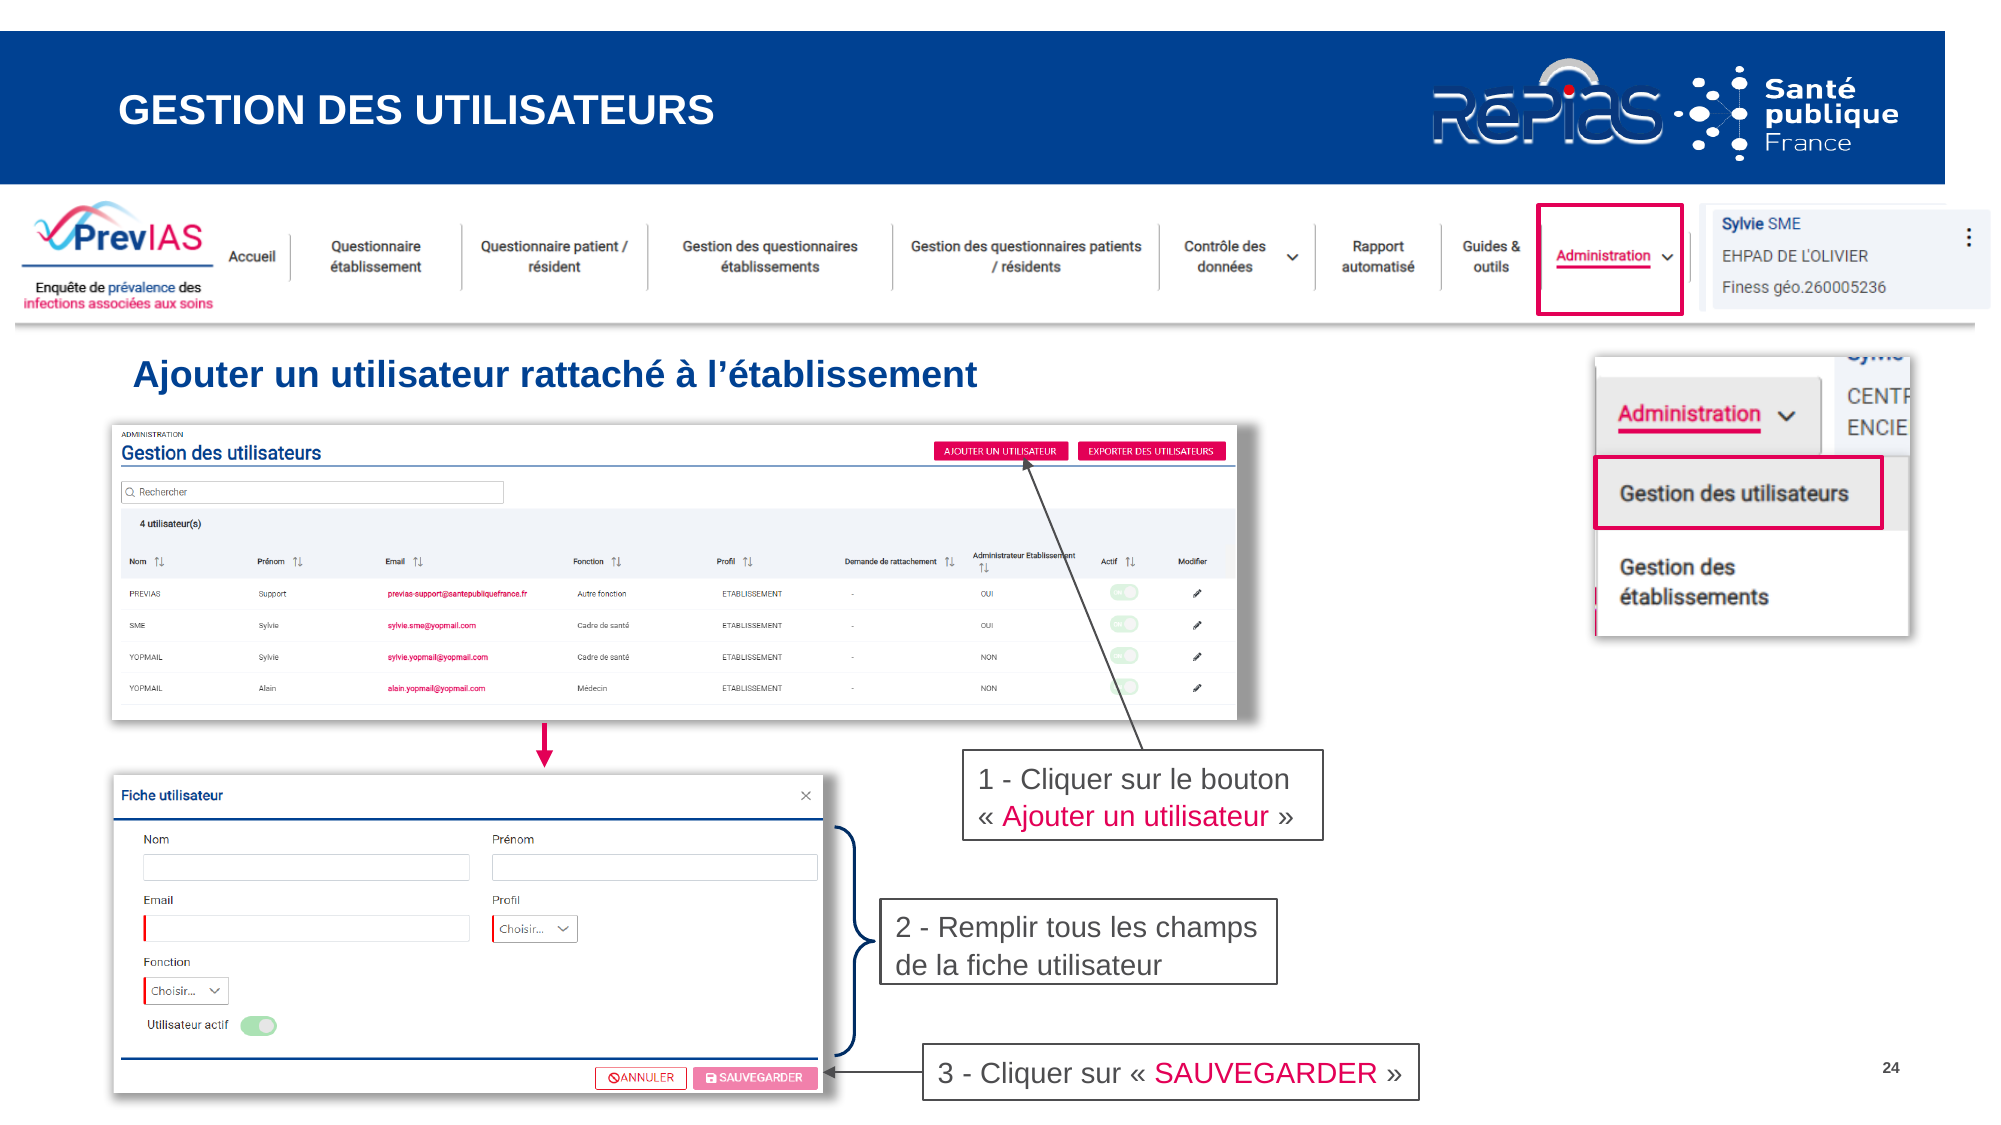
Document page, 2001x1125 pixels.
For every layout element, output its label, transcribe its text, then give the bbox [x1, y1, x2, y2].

title Gestion des utilisateurs [112, 30, 1426, 185]
text_box Ajouter un utilisateur rattaché à l’établissement [117, 347, 994, 403]
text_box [1595, 356, 1910, 636]
picture [1432, 58, 1662, 140]
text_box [111, 424, 1419, 1101]
picture [1674, 66, 1898, 161]
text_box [15, 195, 2000, 336]
